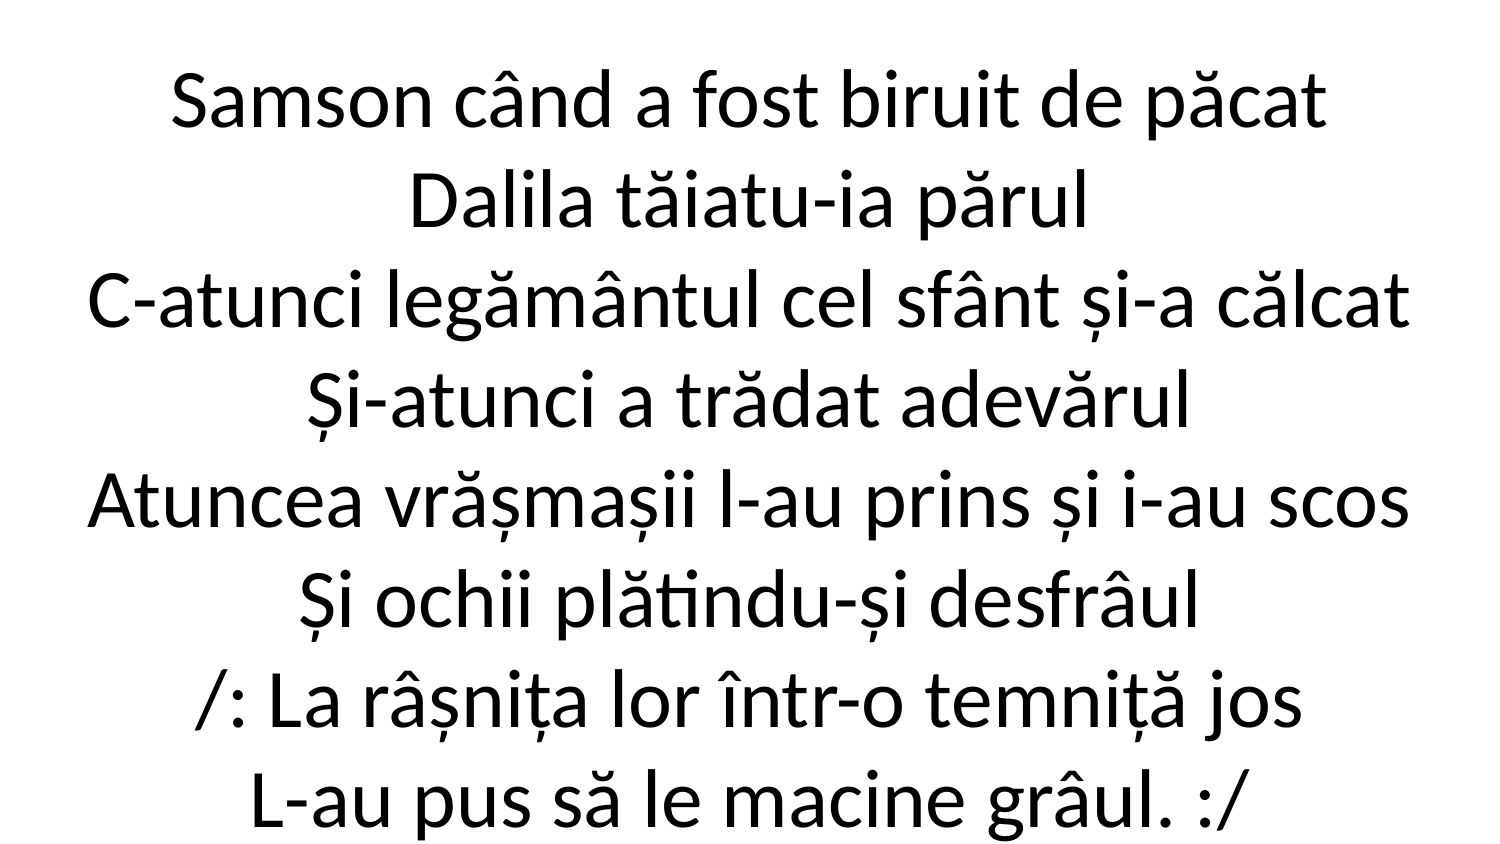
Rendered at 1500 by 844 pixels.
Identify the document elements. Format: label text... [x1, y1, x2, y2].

text_box Samson când a fost biruit de păcat Dalila tăiatu-ia părul C-atunci legământul cel sfânt și-a călcat Și-atunci a trădat adevărul Atuncea vrășmașii l-au prins și i-au scos Și ochii plătindu-și desfrâul /: La râșnița lor într-o temniță jos L-au pus să le macine grâul. :/ [72, 0, 1428, 844]
